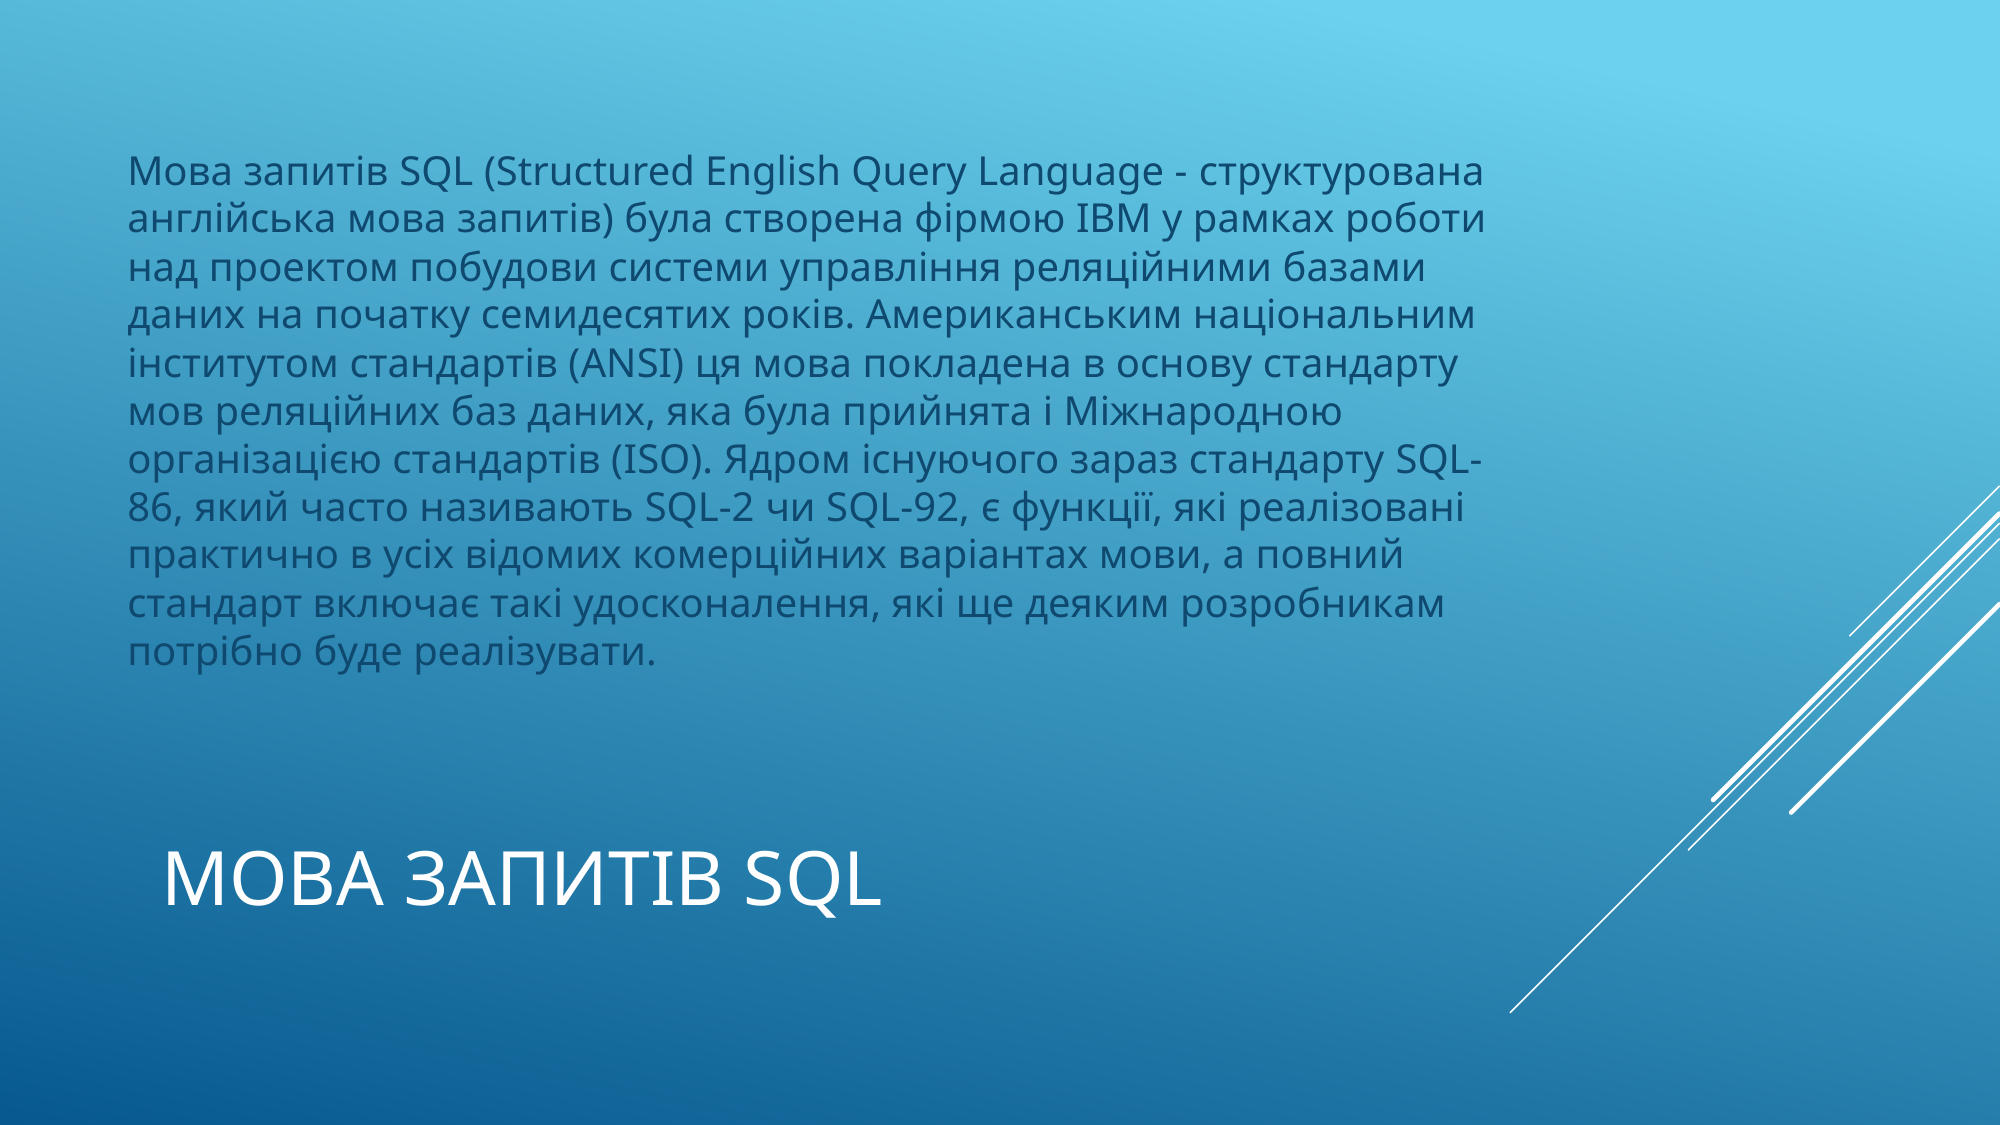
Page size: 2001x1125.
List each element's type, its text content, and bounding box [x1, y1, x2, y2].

title Мова запитів SQL [146, 751, 1547, 1000]
list Мова запитів SQL (Structured English Query Language - структурована англійська мова запитів) була створена фірмою ІВМ у рамках роботи над проектом побудови системи управління реляційними базами даних на початку семидесятих років. Американським національним інститутом стандартів (ANSI) ця мова покладена в основу стандарту мов реляційних баз даних, яка була прийнята і Міжнародною організацією стандартів (ISO). Ядром існуючого зараз стандарту SQL-86, який часто називають SQL-2 чи SQL-92, є функції, які реалізовані практично в усіх відомих комерційних варіантах мови, а повний стандарт включає такі удосконалення, які ще деяким розробникам потрібно буде реалізувати. [112, 112, 1513, 706]
